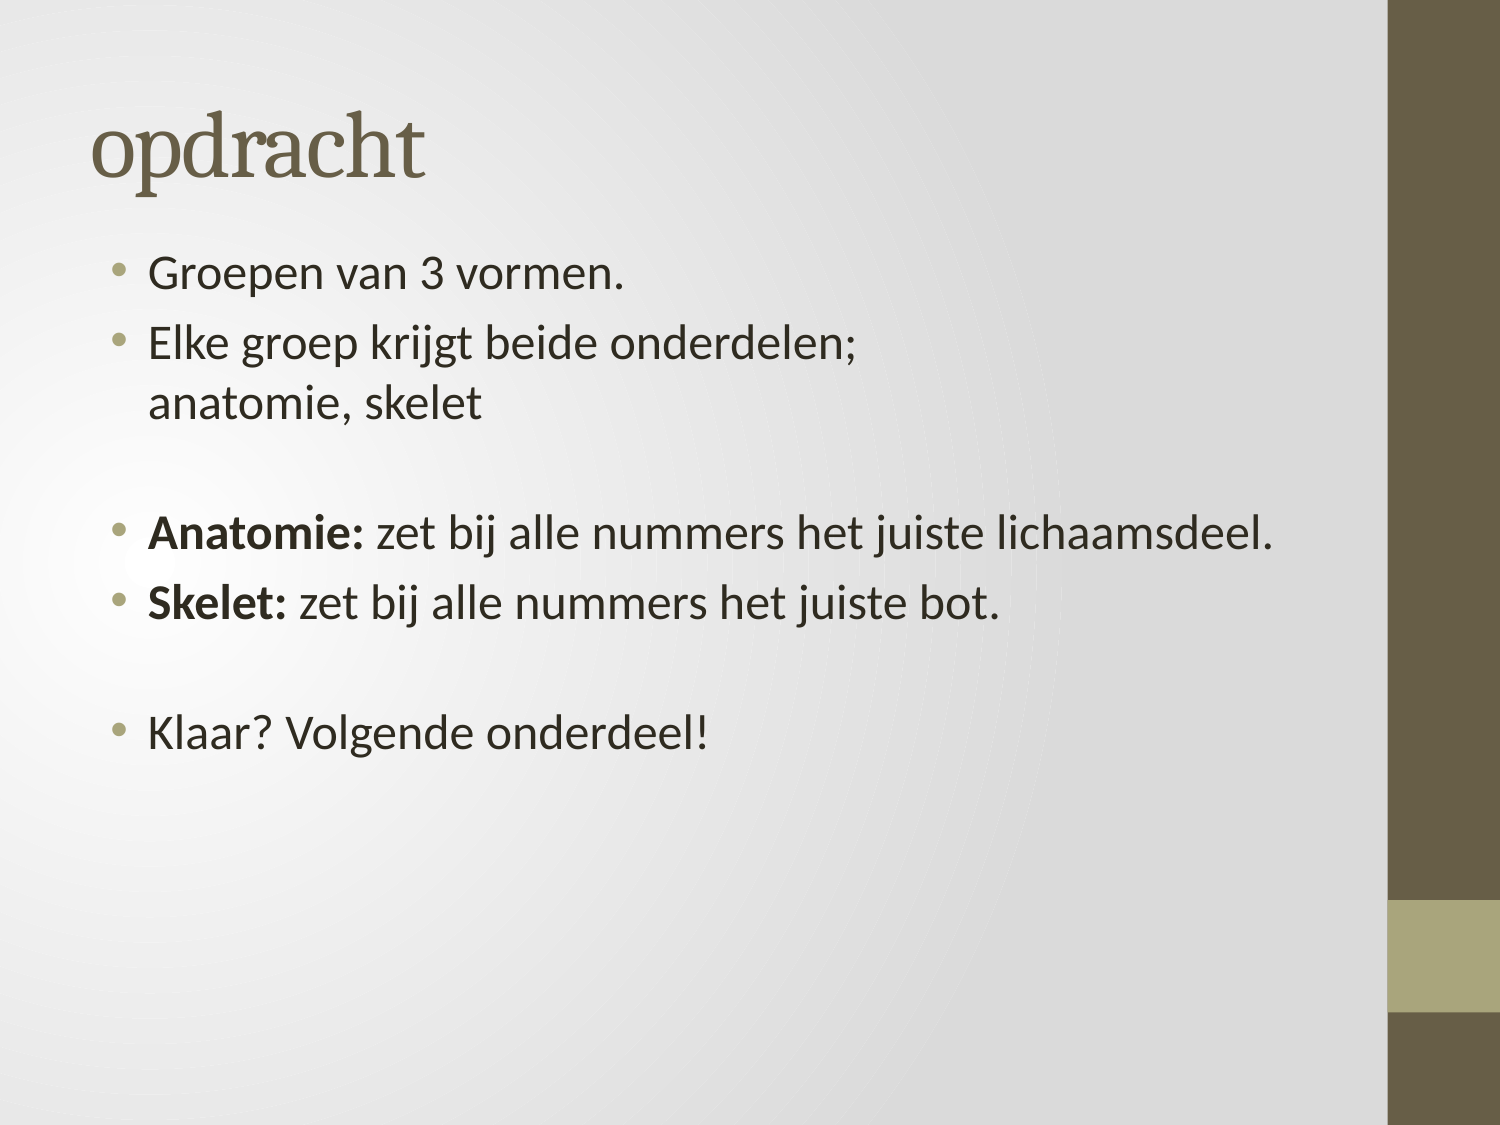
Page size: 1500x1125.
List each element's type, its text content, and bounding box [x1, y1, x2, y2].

title opdracht [75, 45, 1325, 233]
list Groepen van 3 vormen. Elke groep krijgt beide onderdelen; anatomie, skelet Anatomie: zet bij alle nummers het juiste lichaamsdeel. Skelet: zet bij alle nummers het juiste bot. Klaar? Volgende onderdeel! [76, 231, 1341, 1094]
